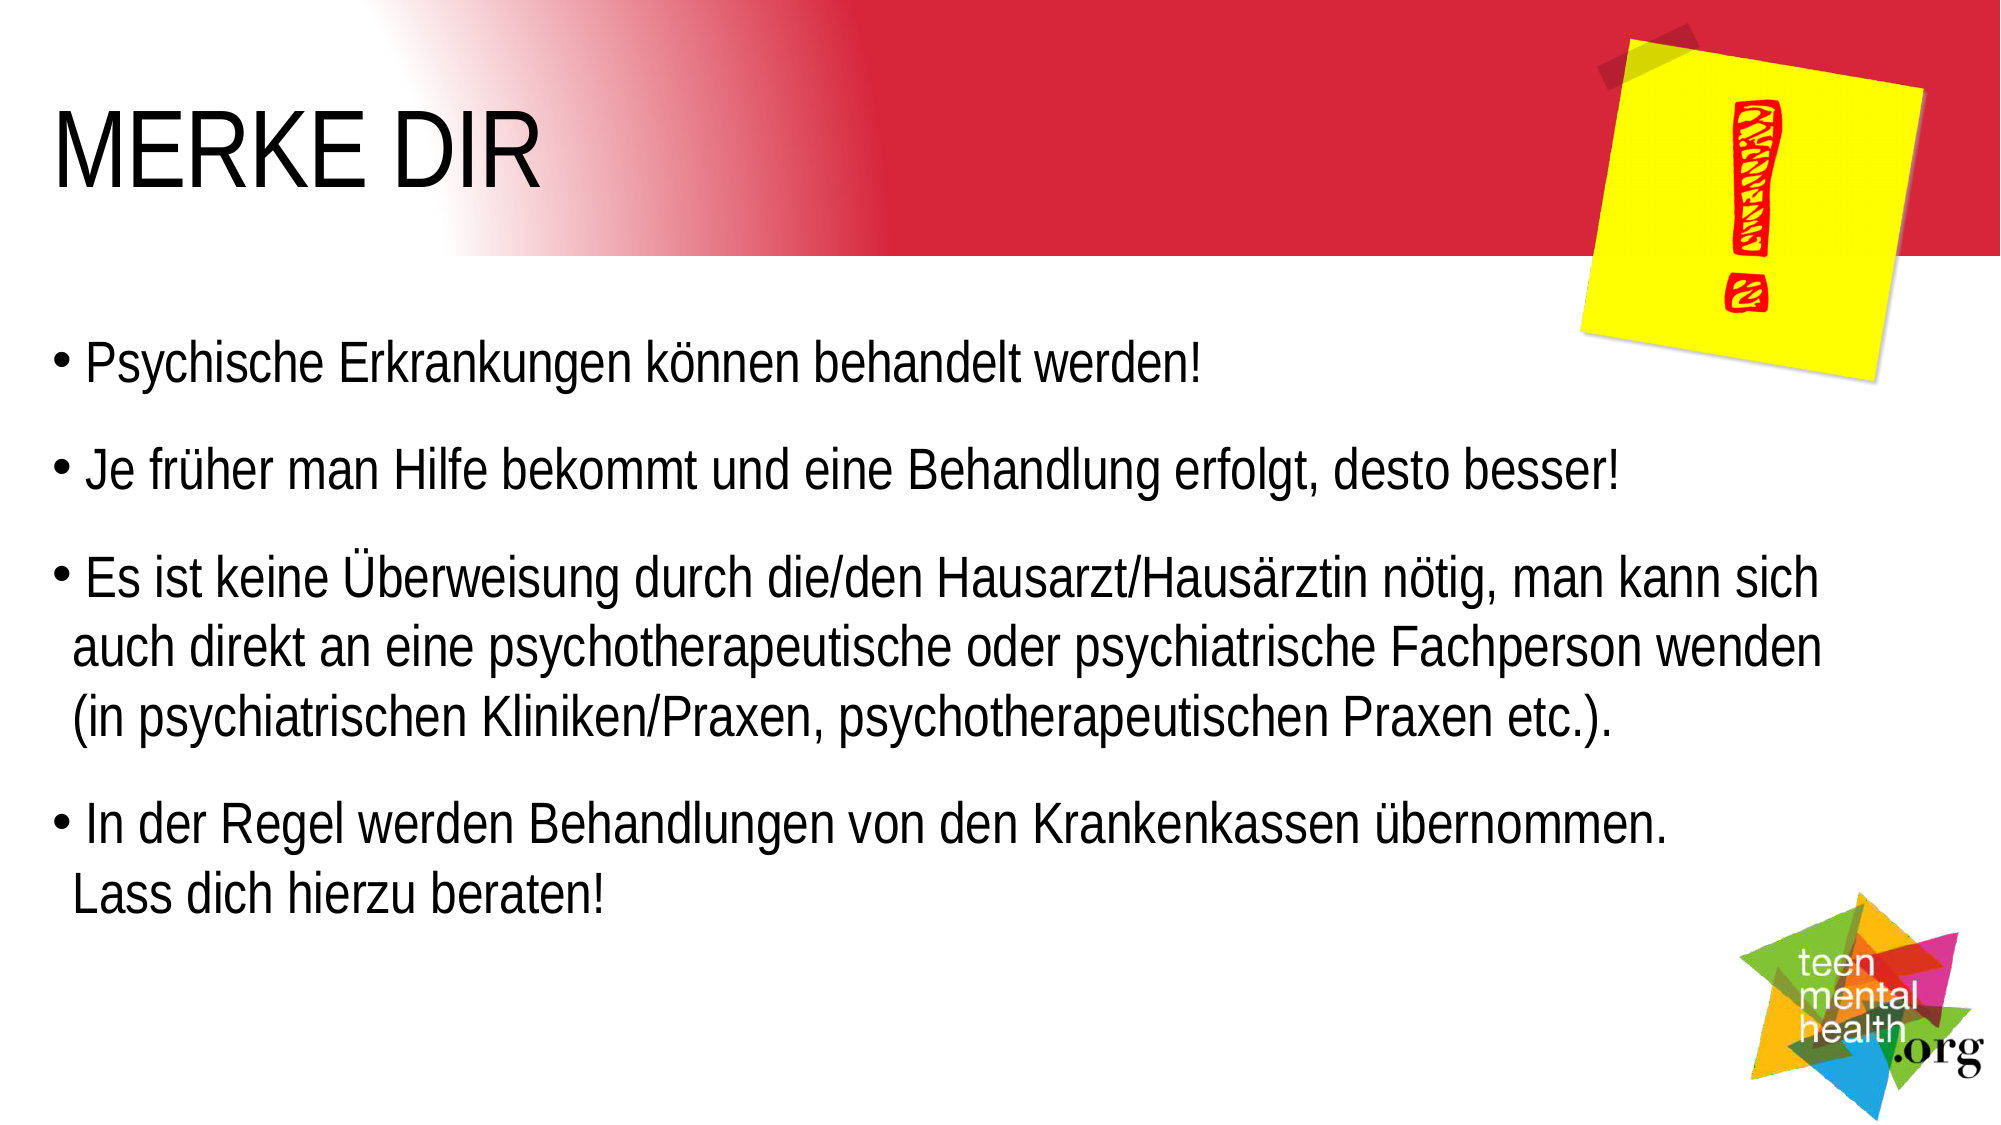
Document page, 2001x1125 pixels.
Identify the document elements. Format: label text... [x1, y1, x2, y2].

title MERKE DIR [50, 75, 1556, 265]
picture [0, 0, 2000, 412]
text_box Psychische Erkrankungen können behandelt werden! Je früher man Hilfe bekommt und eine Behandlung erfolgt, desto besser! Es ist keine Überweisung durch die/den Hausarzt/Hausärztin nötig, man kann sich auch direkt an eine psychotherapeutische oder psychiatrische Fachperson wenden (in psychiatrischen Kliniken/Praxen, psychotherapeutischen Praxen etc.). In der Regel werden Behandlungen von den Krankenkassen übernommen. Lass dich hierzu beraten! [50, 287, 1888, 1033]
picture [1739, 892, 1984, 1121]
